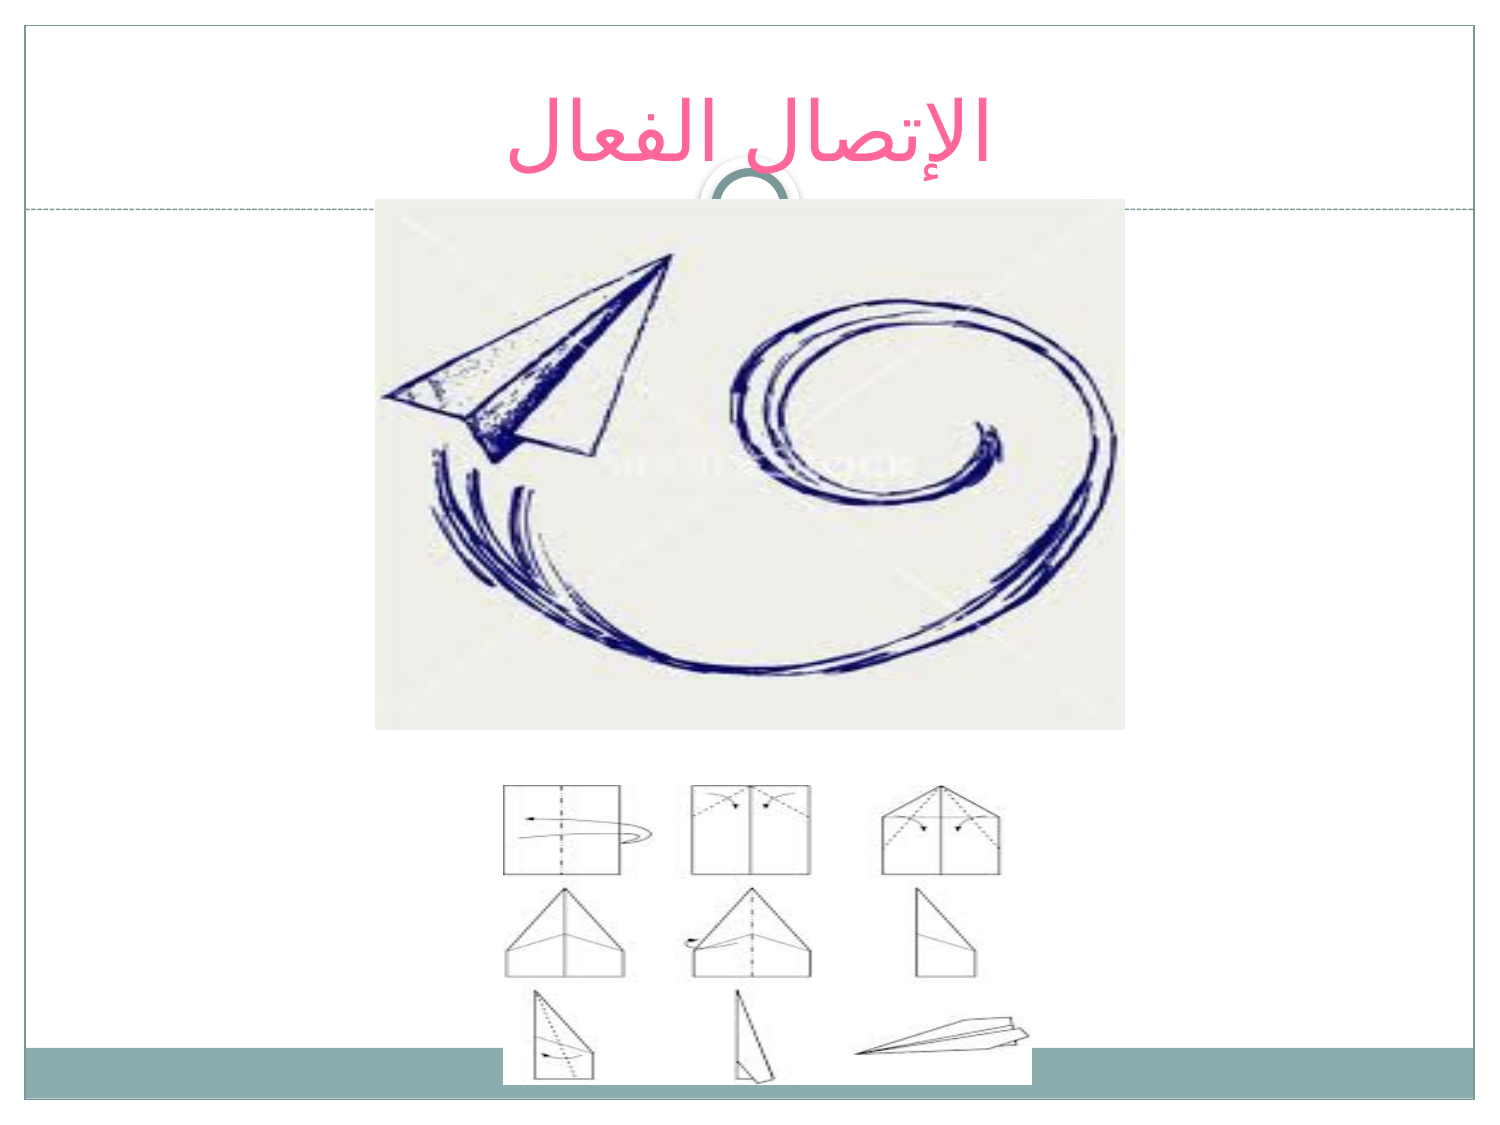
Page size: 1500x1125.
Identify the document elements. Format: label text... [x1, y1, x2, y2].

picture [374, 199, 1126, 730]
list الإتصال الفعال [75, 70, 1425, 270]
picture [503, 784, 1032, 1085]
